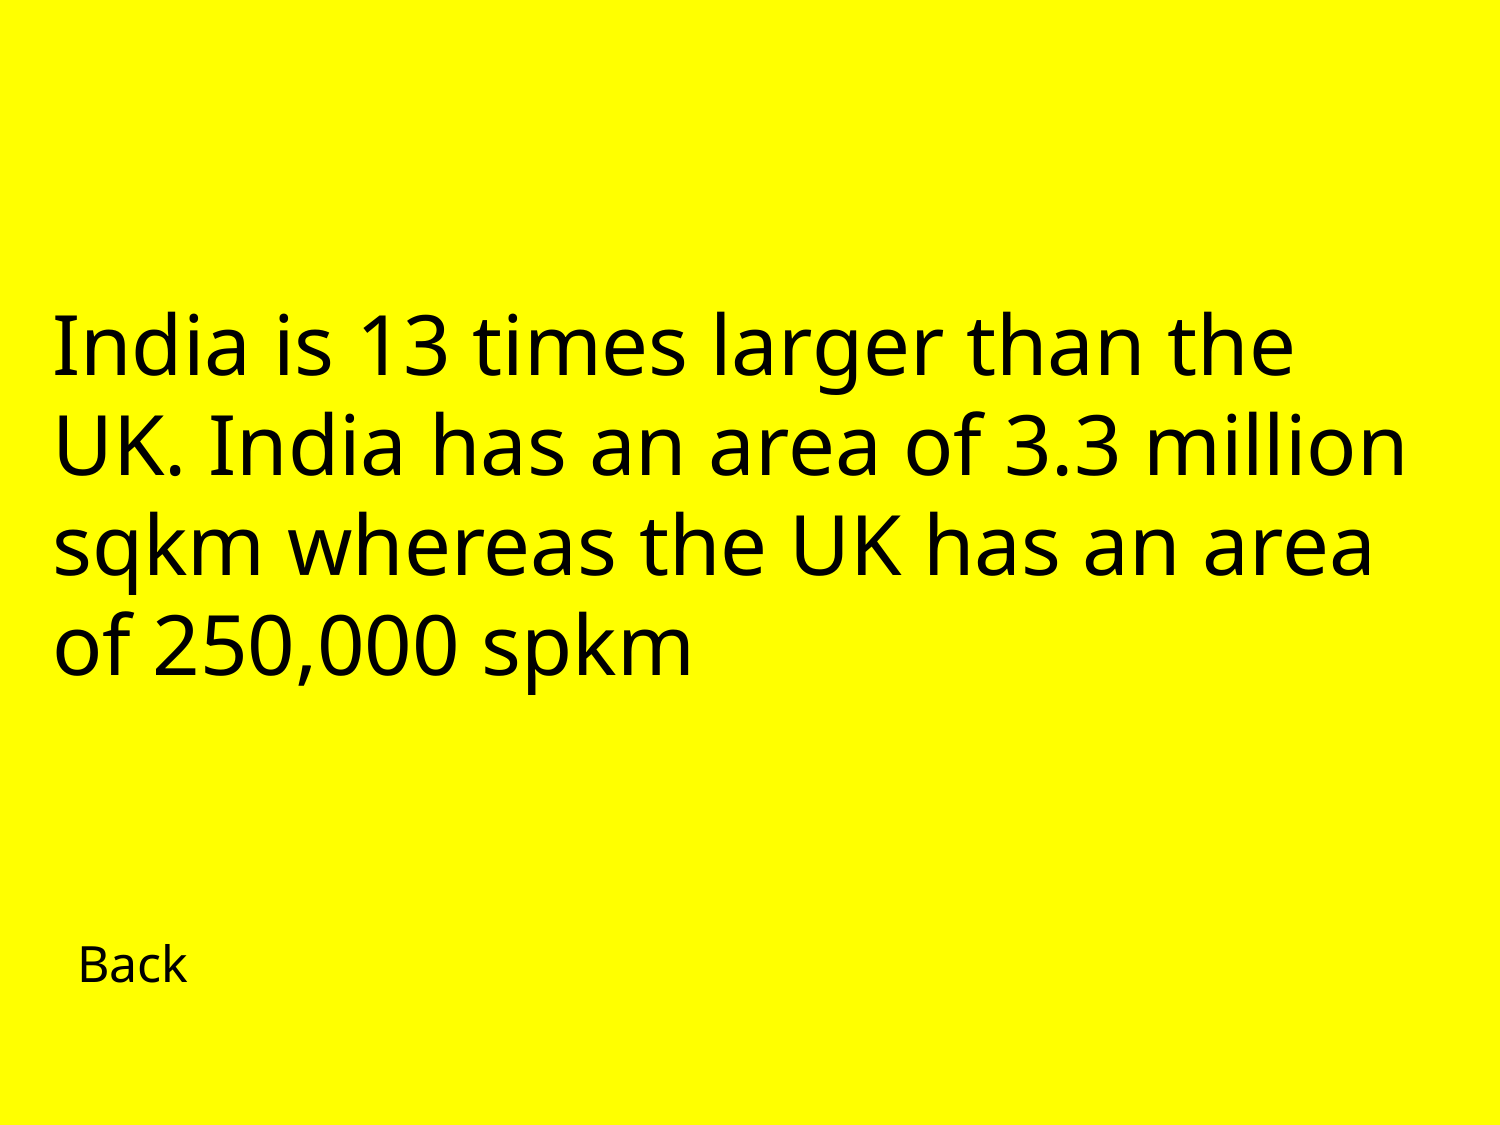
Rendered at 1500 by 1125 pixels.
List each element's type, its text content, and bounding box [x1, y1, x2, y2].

text_box Back [62, 924, 300, 1000]
text_box India is 13 times larger than the UK. India has an area of 3.3 million sqkm whereas the UK has an area of 250,000 spkm [37, 284, 1463, 700]
